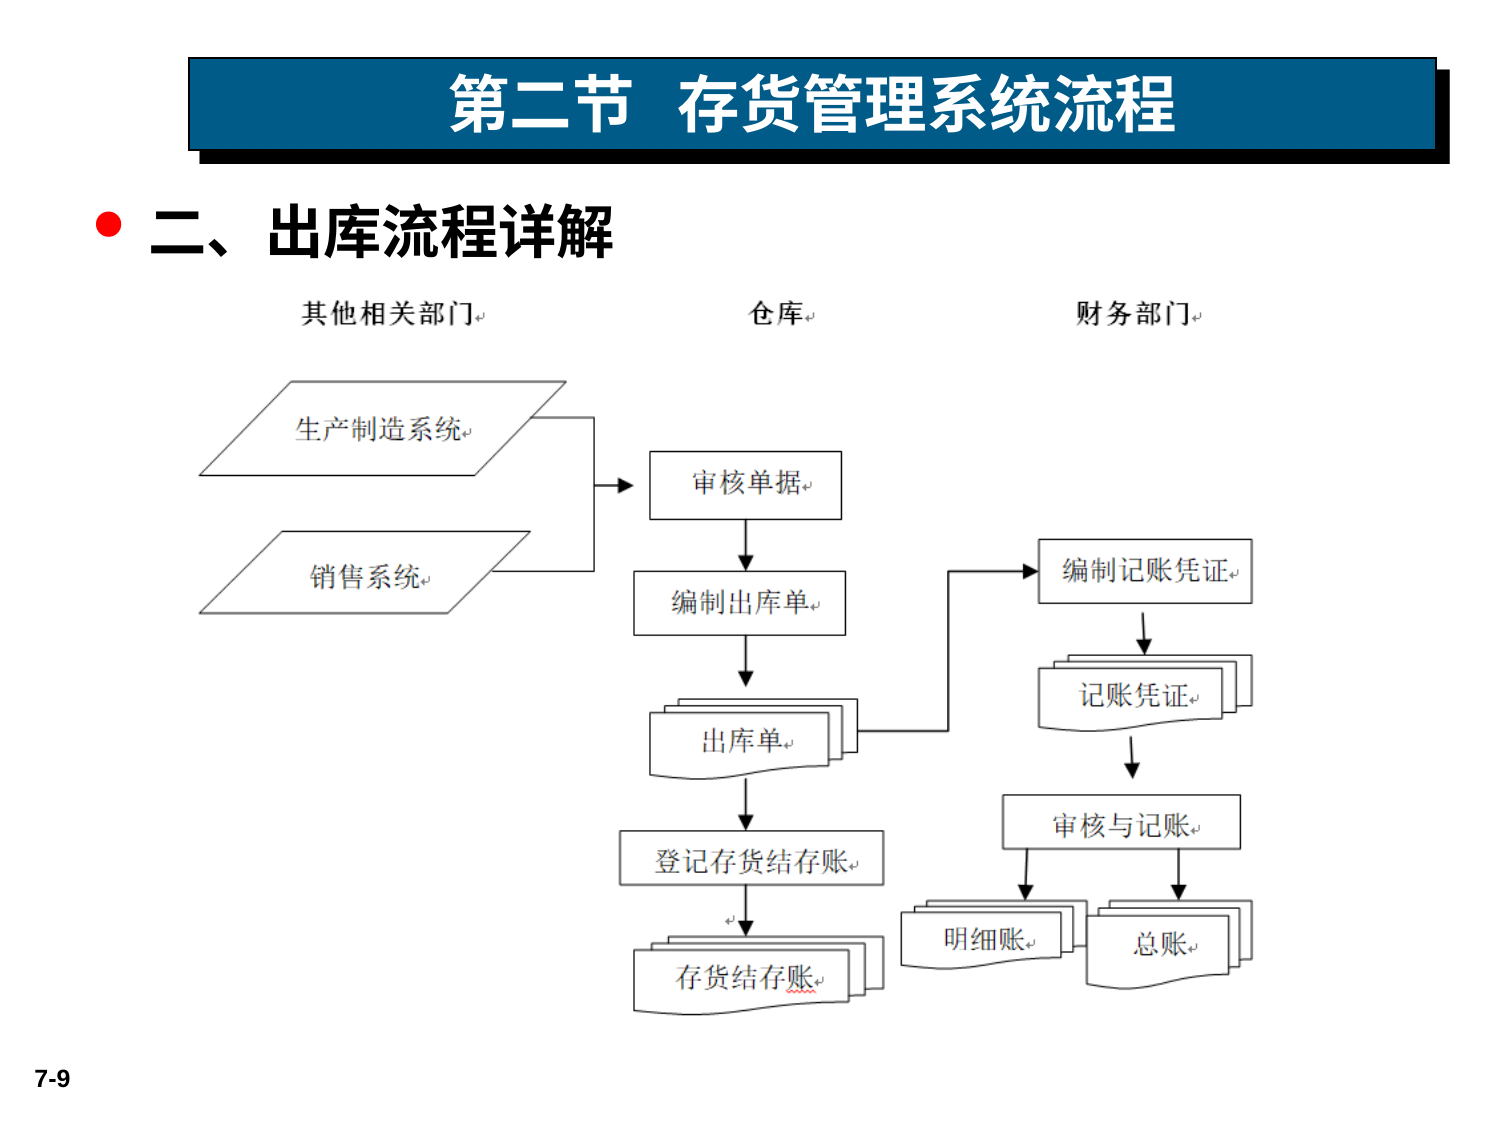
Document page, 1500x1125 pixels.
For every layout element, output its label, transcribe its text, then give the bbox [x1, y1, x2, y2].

title 第二节 存货管理系统流程 [188, 57, 1437, 151]
list 二、出库流程详解 [62, 187, 1438, 976]
picture [188, 278, 1329, 1054]
